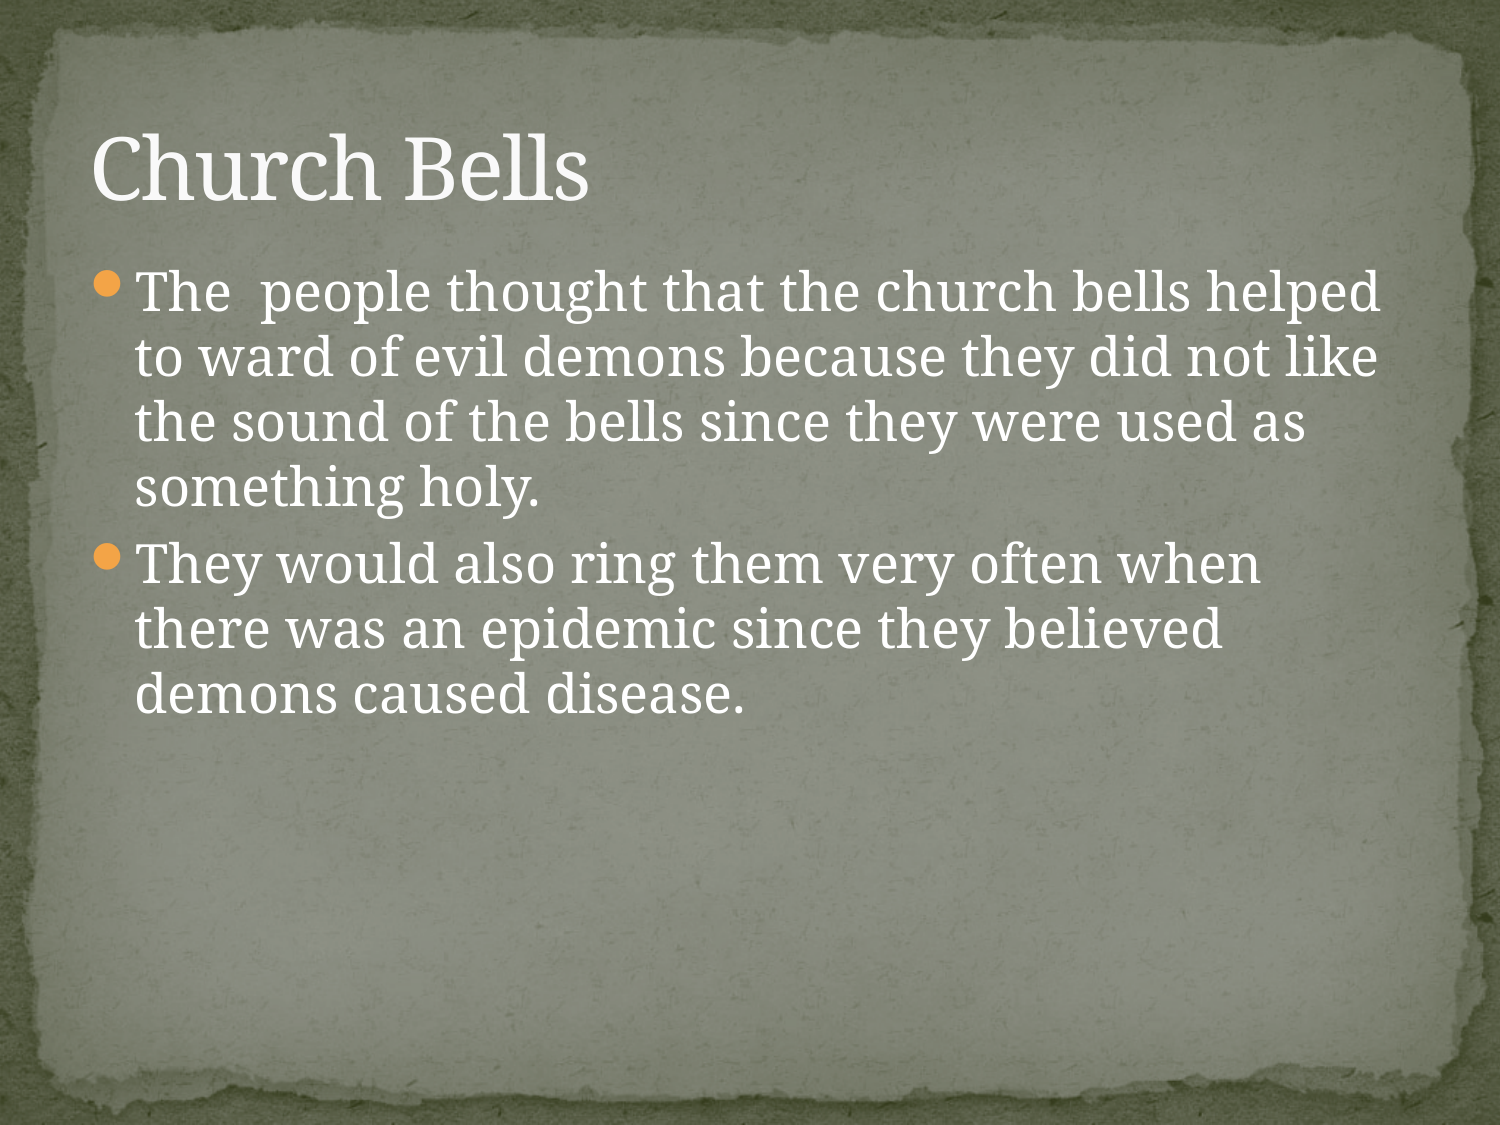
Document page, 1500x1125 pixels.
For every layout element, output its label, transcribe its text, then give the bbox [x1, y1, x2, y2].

list The people thought that the church bells helped to ward of evil demons because they did not like the sound of the bells since they were used as something holy. They would also ring them very often when there was an epidemic since they believed demons caused disease. [75, 249, 1425, 1000]
title Church Bells [74, 24, 1425, 225]
